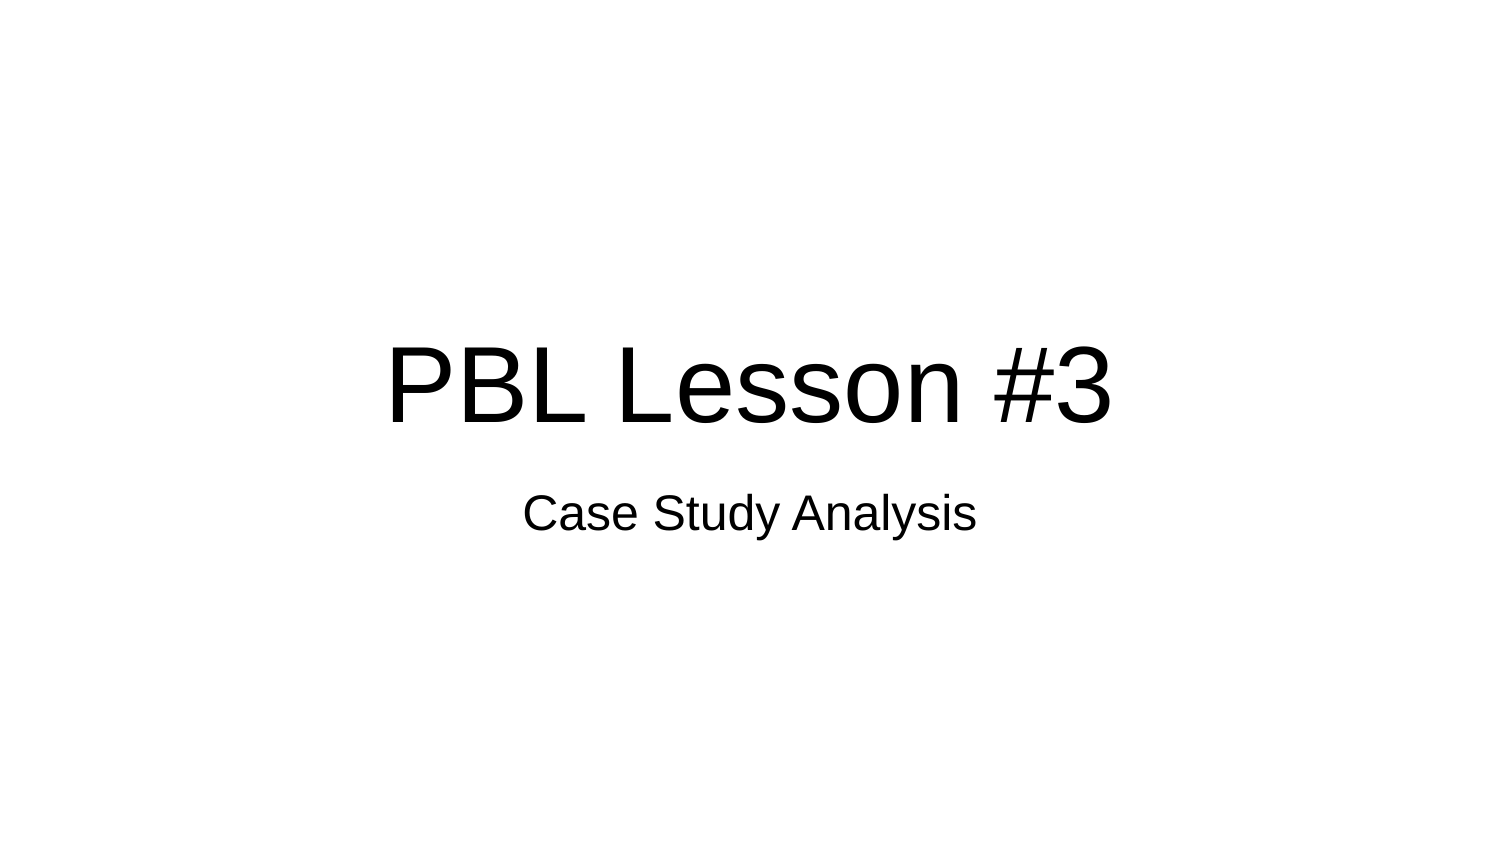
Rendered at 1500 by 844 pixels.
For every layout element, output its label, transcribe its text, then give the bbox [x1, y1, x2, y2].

subtitle Case Study Analysis [51, 464, 1449, 595]
title PBL Lesson #3 [51, 122, 1449, 459]
